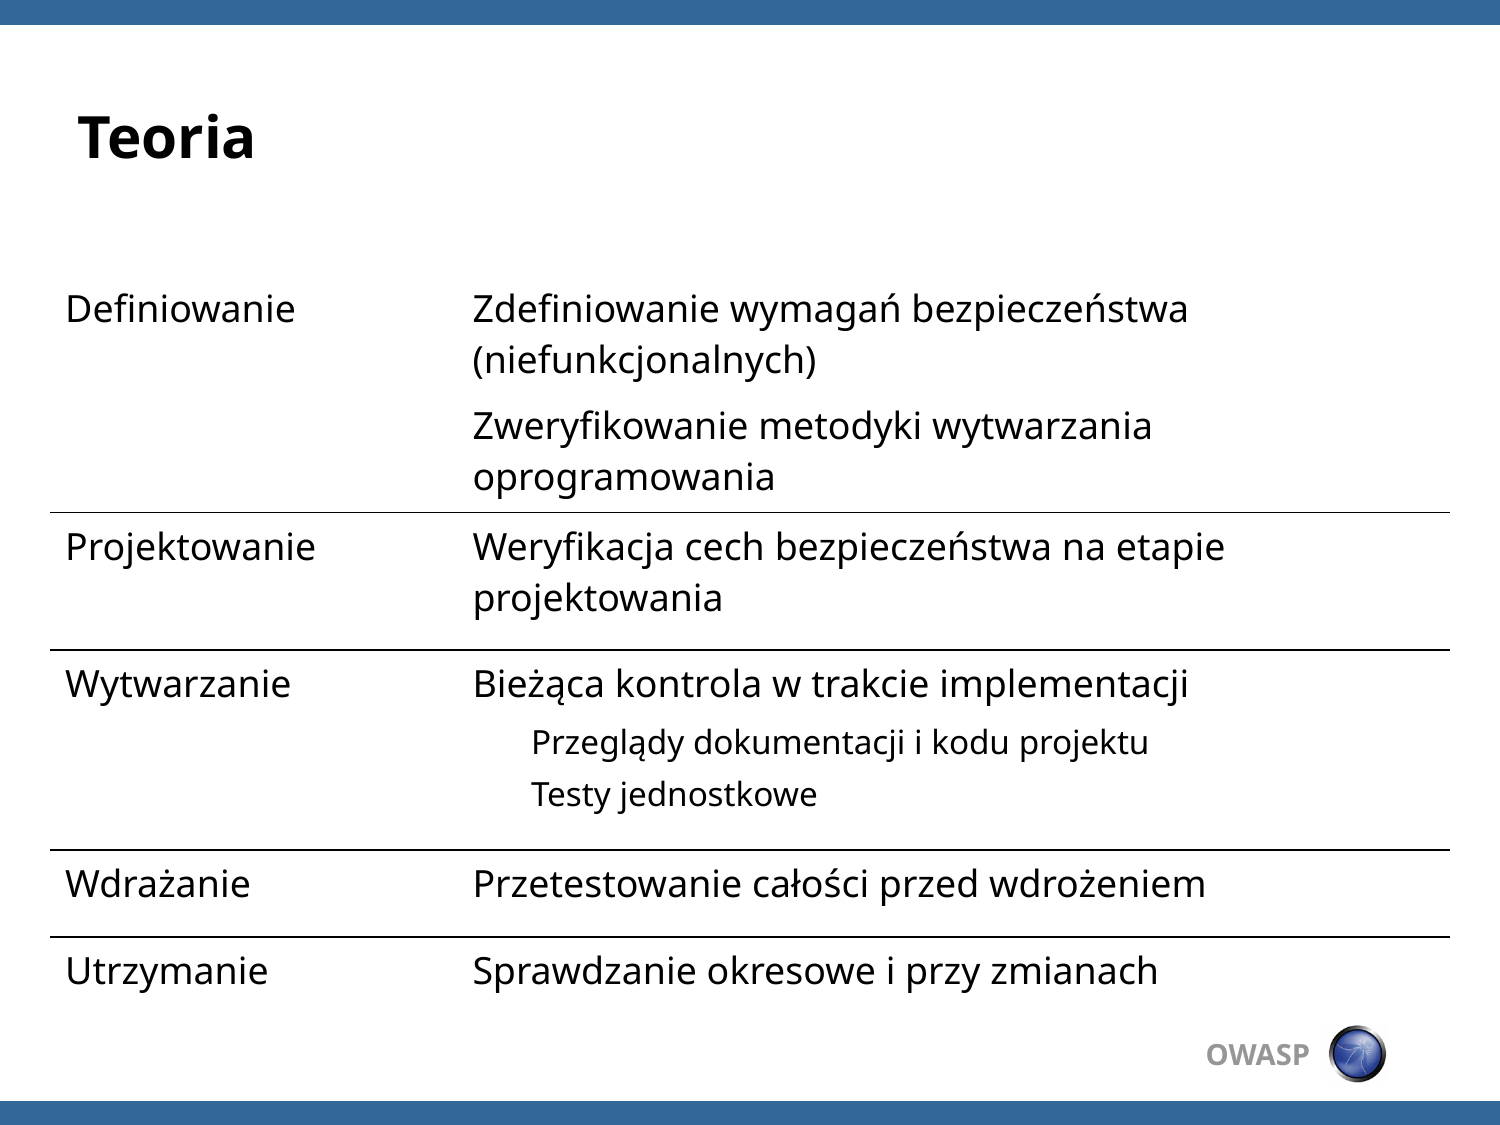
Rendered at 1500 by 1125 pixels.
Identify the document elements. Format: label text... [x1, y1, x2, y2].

table_cell Sprawdzanie okresowe i przy zmianach [457, 938, 1450, 1025]
table_cell Przetestowanie całości przed wdrożeniem [457, 851, 1450, 936]
table_cell Wytwarzanie [50, 651, 457, 849]
table_cell Wdrażanie [50, 851, 457, 936]
table_cell Projektowanie [50, 513, 457, 649]
table_cell Utrzymanie [50, 938, 457, 1025]
table_cell Weryfikacja cech bezpieczeństwa na etapie projektowania [457, 513, 1450, 649]
table_cell Bieżąca kontrola w trakcie implementacji Przeglądy dokumentacji i kodu projektu Testy jednostkowe [457, 651, 1450, 849]
table_header Definiowanie [50, 275, 457, 512]
title Teoria [62, 85, 1476, 185]
table_header Zdefiniowanie wymagań bezpieczeństwa (niefunkcjonalnych) Zweryfikowanie metodyki wytwarzania oprogramowania [457, 275, 1450, 512]
picture [1325, 1025, 1388, 1083]
